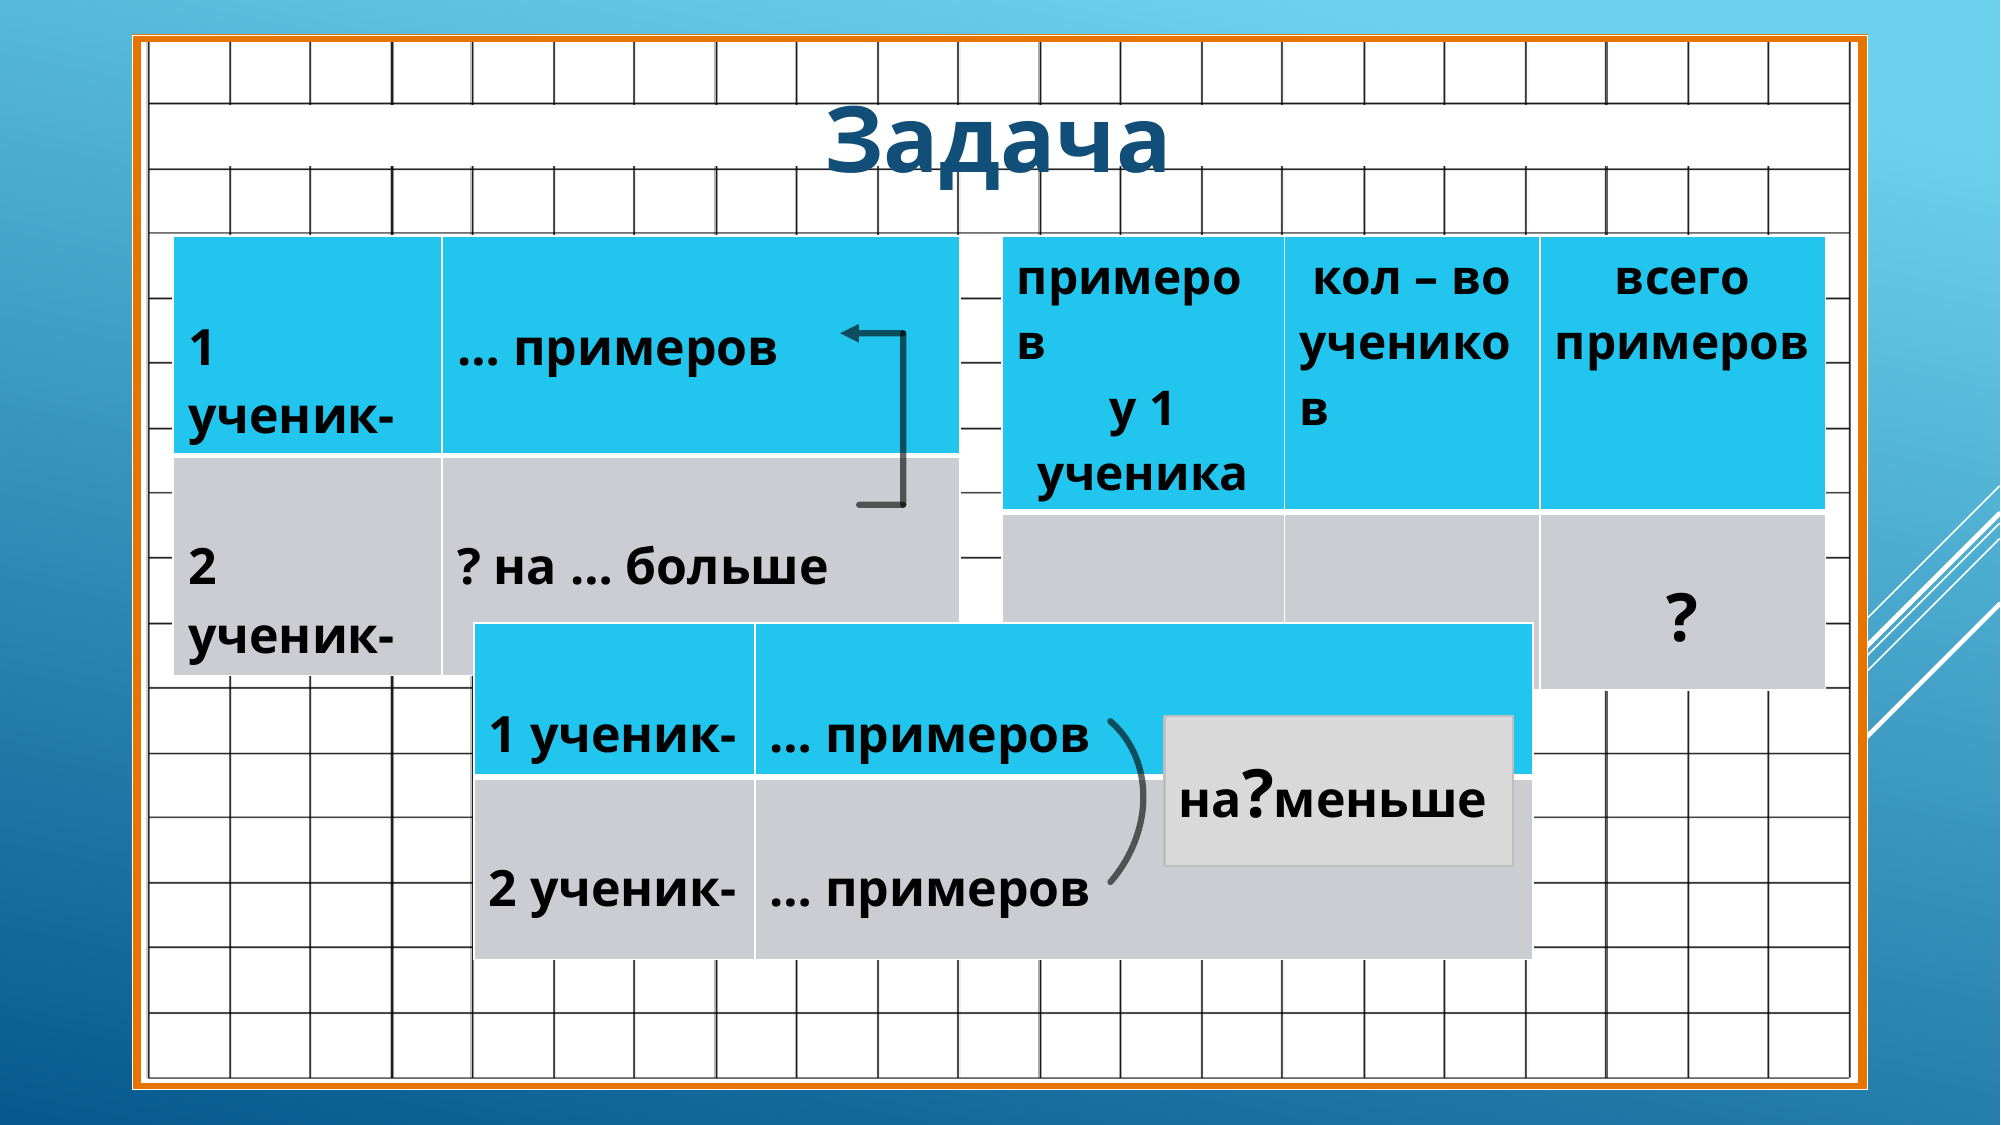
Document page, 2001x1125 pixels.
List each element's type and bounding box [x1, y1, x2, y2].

picture [132, 34, 1868, 1091]
